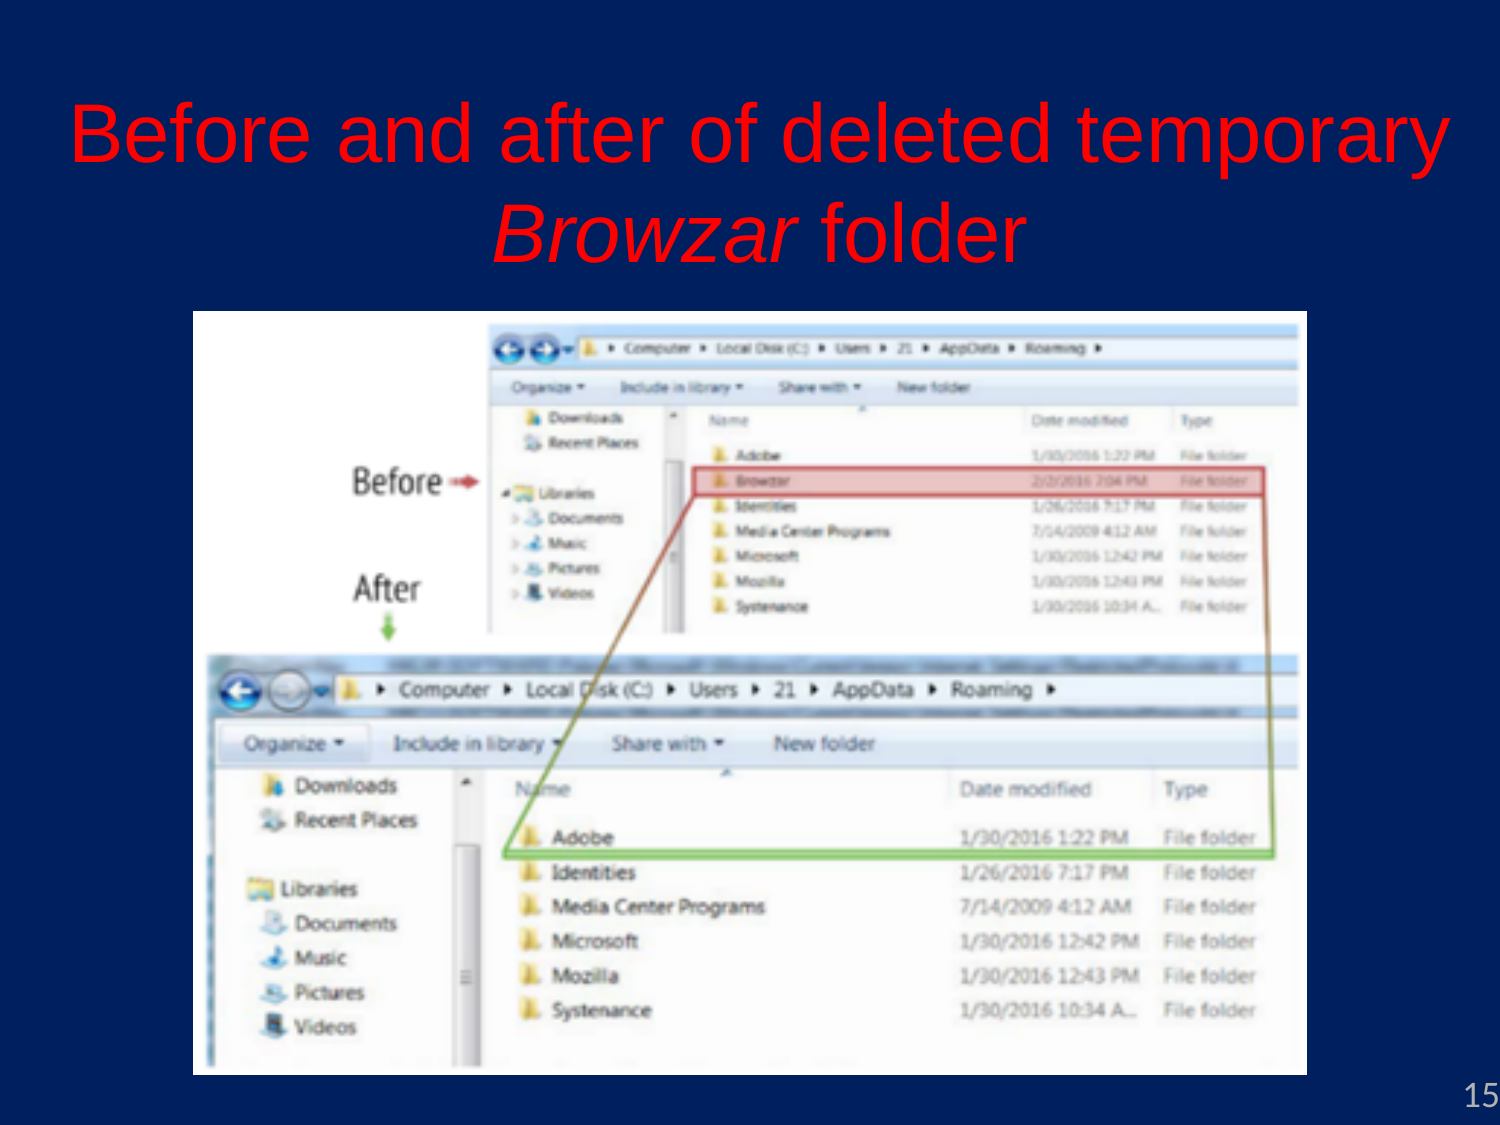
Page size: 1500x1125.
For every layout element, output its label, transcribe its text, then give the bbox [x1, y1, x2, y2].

title Before and after of deleted temporary Browzar folder [44, 53, 1456, 279]
picture [193, 311, 1307, 1075]
slide_number 15 [1437, 1069, 1500, 1125]
